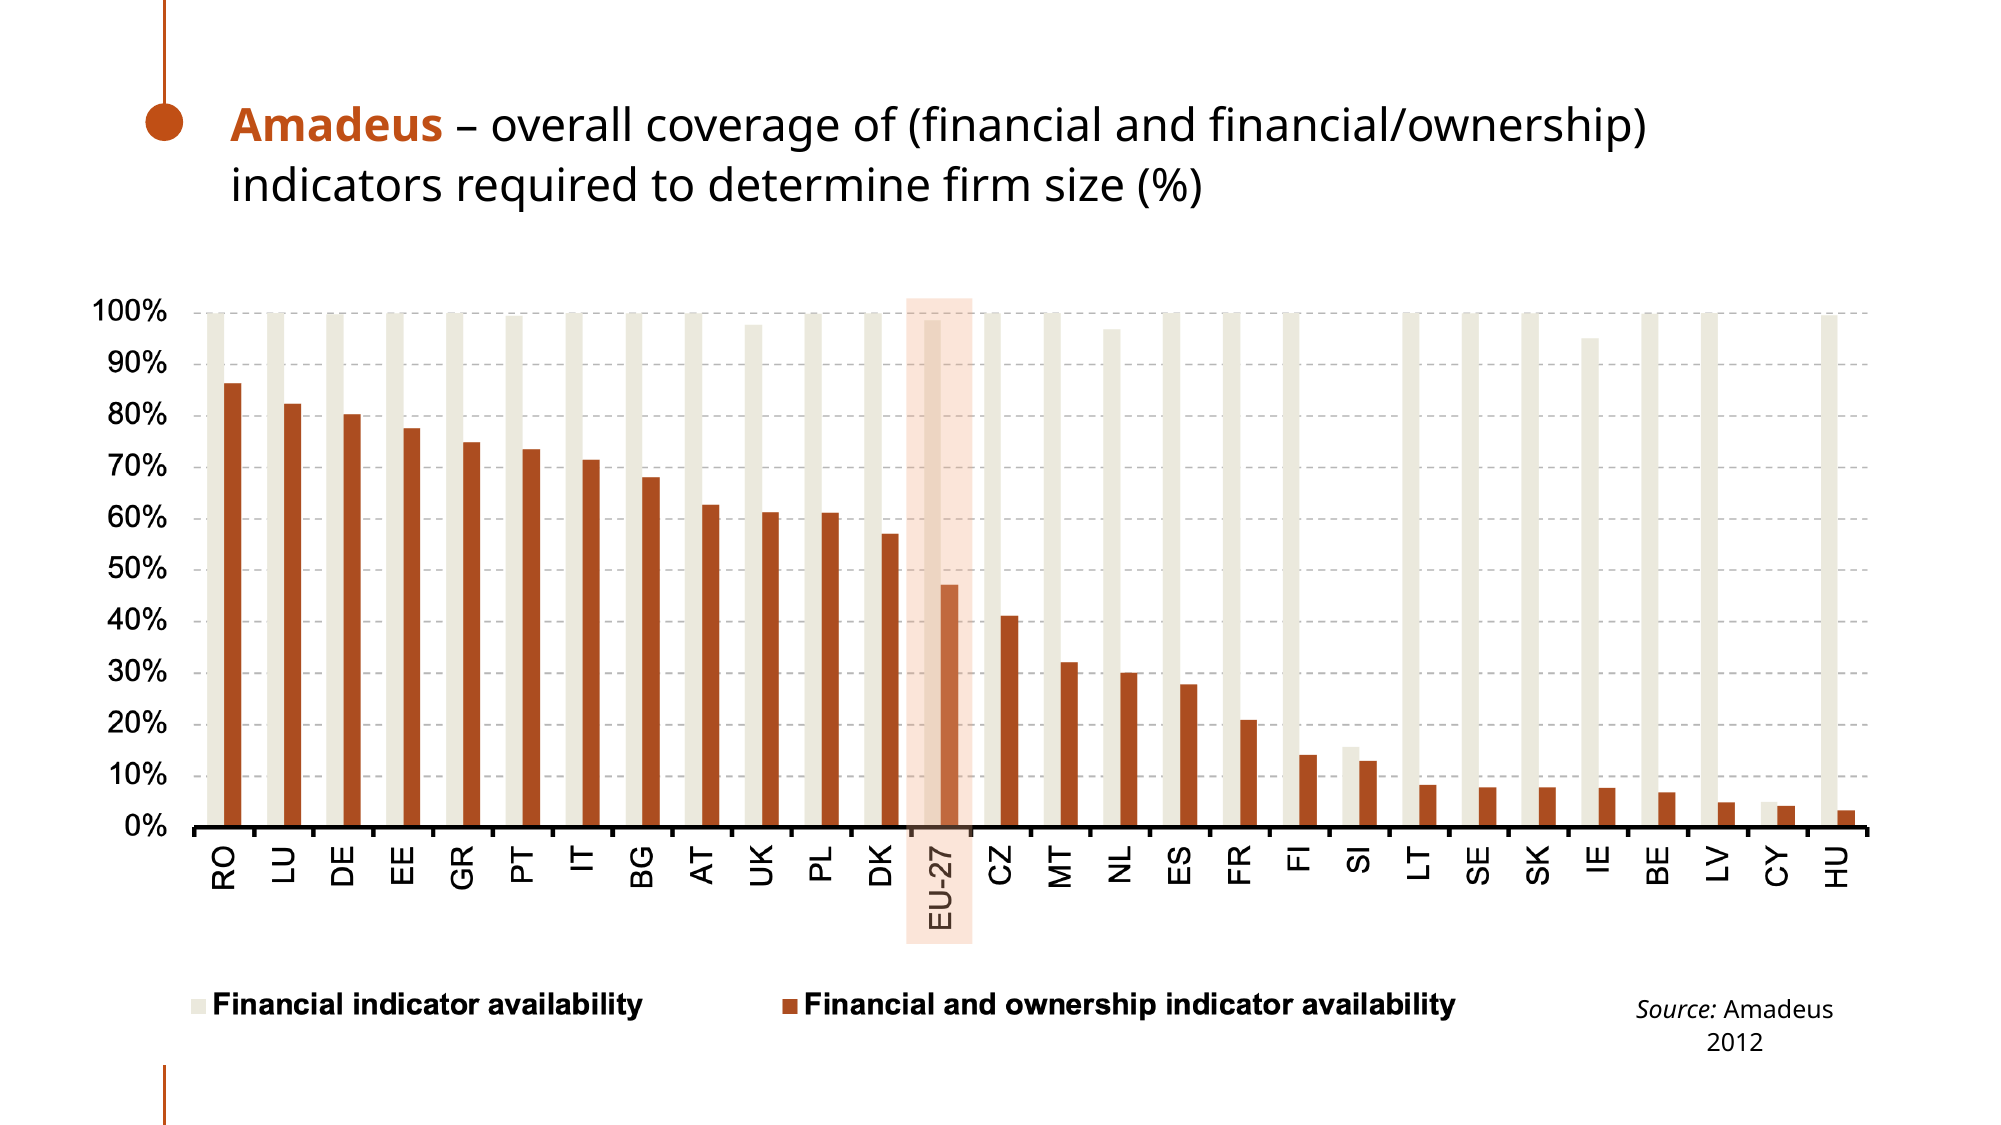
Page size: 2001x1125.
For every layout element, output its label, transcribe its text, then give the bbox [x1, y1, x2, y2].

text_box Source: Amadeus 2012 [1596, 983, 1875, 1065]
picture [181, 985, 1469, 1033]
picture [56, 270, 1902, 931]
text_box Amadeus – overall coverage of (financial and financial/ownership) indicators required to determine firm size (%) [215, 82, 1674, 219]
text_box [145, 103, 184, 142]
text_box [905, 931, 974, 945]
